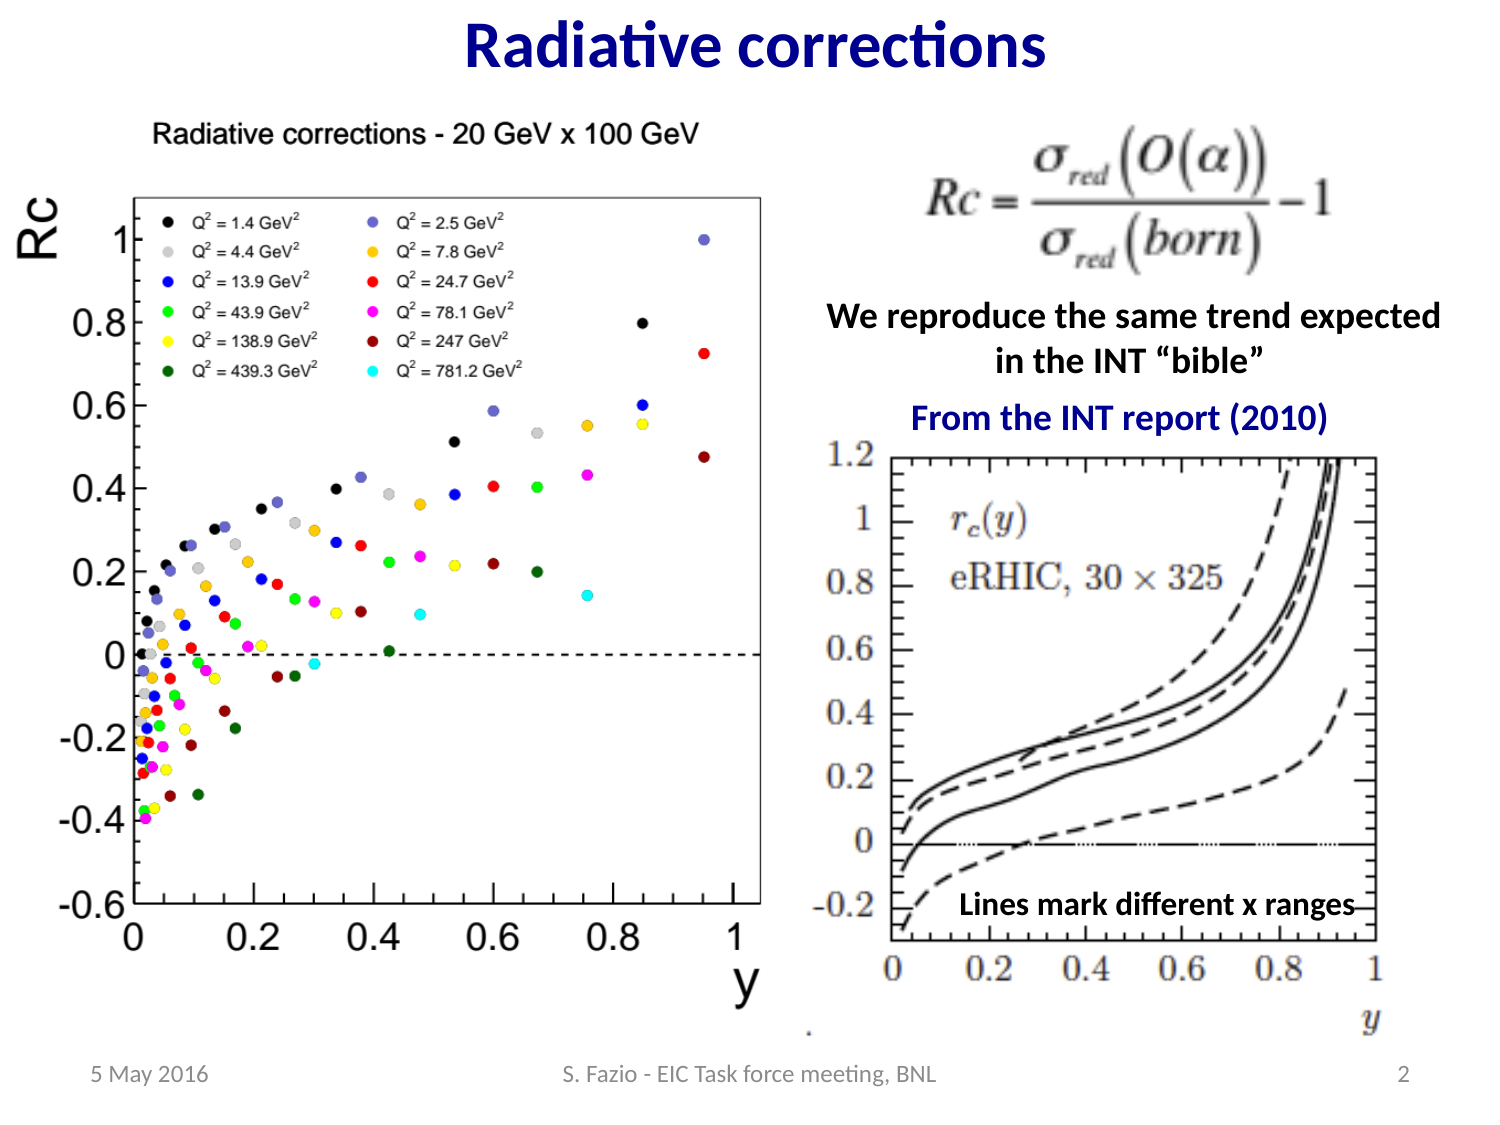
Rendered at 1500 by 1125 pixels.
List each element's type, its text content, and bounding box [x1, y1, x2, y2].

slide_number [75, 1052, 425, 1103]
text_box We reproduce the same trend expected in the INT “bible” [846, 283, 1463, 389]
slide_number 2 [1074, 1042, 1425, 1103]
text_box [918, 113, 1336, 280]
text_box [805, 385, 1401, 1043]
text_box Radiative corrections [450, 0, 1063, 89]
picture [9, 104, 842, 1043]
footer S. Fazio - EIC Task force meeting, BNL [512, 1051, 988, 1103]
